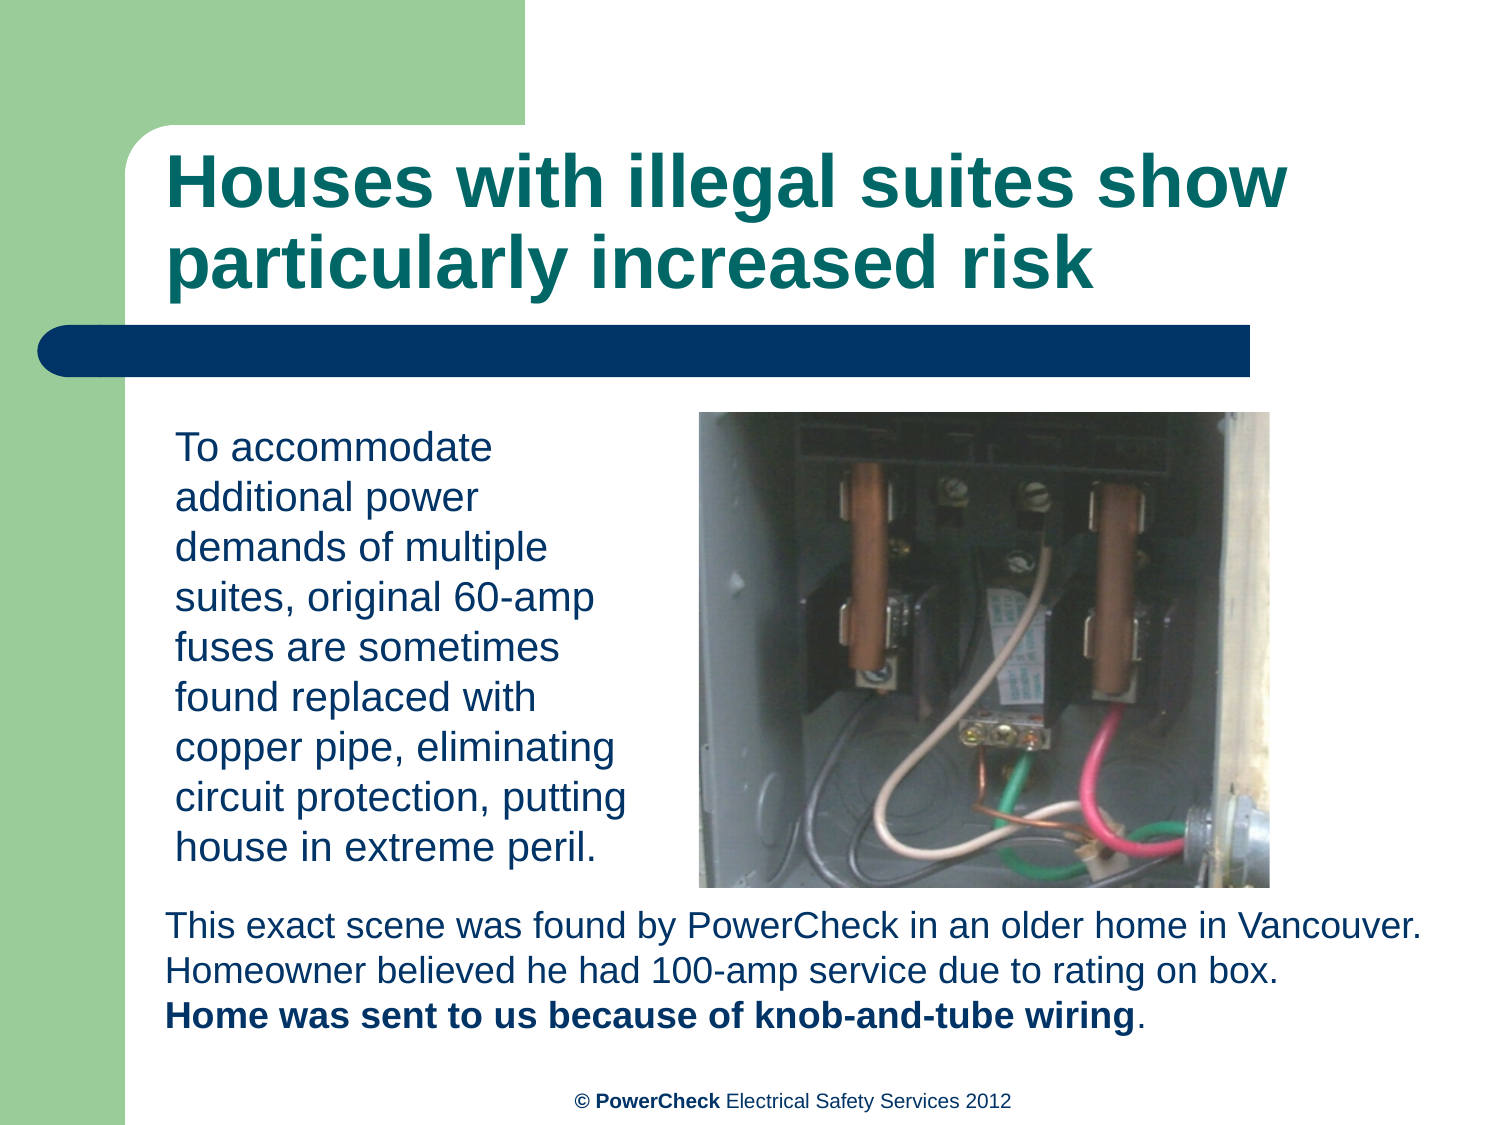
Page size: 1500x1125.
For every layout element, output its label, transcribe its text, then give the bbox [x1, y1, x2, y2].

text_box To accommodate additional power demands of multiple suites, original 60-amp fuses are sometimes found replaced with copper pipe, eliminating circuit protection, putting house in extreme peril. [174, 412, 656, 878]
text_box This exact scene was found by PowerCheck in an older home in Vancouver. Homeowner believed he had 100-amp service due to rating on box. Home was sent to us because of knob-and-tube wiring. [149, 893, 1488, 1043]
title Houses with illegal suites show particularly increased risk [150, 125, 1463, 313]
footer © PowerCheck Electrical Safety Services 2012 [469, 1079, 1117, 1121]
picture [698, 412, 1270, 888]
